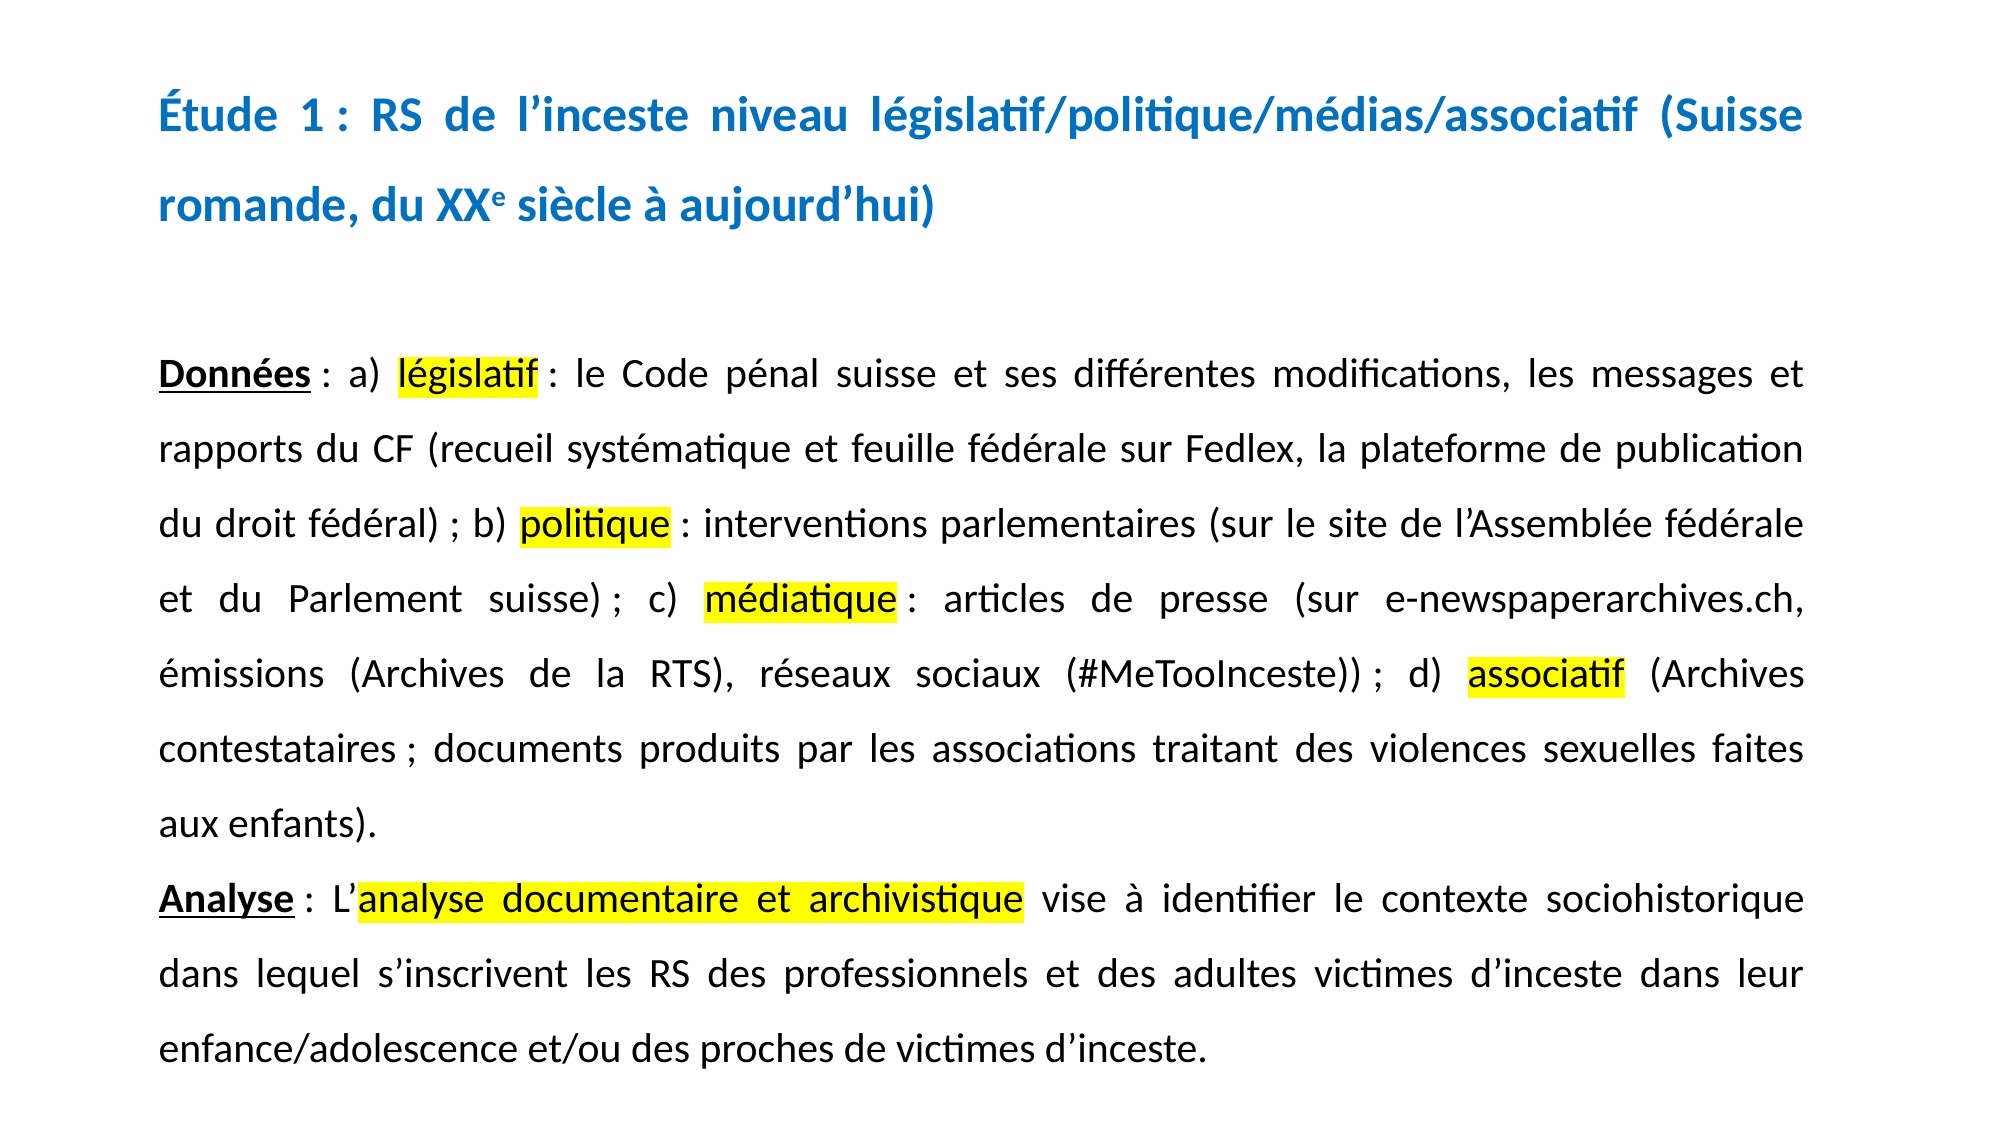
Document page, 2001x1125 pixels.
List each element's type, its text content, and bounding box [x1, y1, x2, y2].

text_box Étude 1 : RS de l’inceste niveau législatif/politique/médias/associatif (Suisse romande, du XXe siècle à aujourd’hui) Données : a) législatif : le Code pénal suisse et ses différentes modifications, les messages et rapports du CF (recueil systématique et feuille fédérale sur Fedlex, la plateforme de publication du droit fédéral) ; b) politique : interventions parlementaires (sur le site de l’Assemblée fédérale et du Parlement suisse) ; c) médiatique : articles de presse (sur e-newspaperarchives.ch, émissions (Archives de la RTS), réseaux sociaux (#MeTooInceste)) ; d) associatif (Archives contestataires ; documents produits par les associations traitant des violences sexuelles faites aux enfants). Analyse : L’analyse documentaire et archivistique vise à identifier le contexte sociohistorique dans lequel s’inscrivent les RS des professionnels et des adultes victimes d’inceste dans leur enfance/adolescence et/ou des proches de victimes d’inceste. [144, 43, 1820, 1079]
